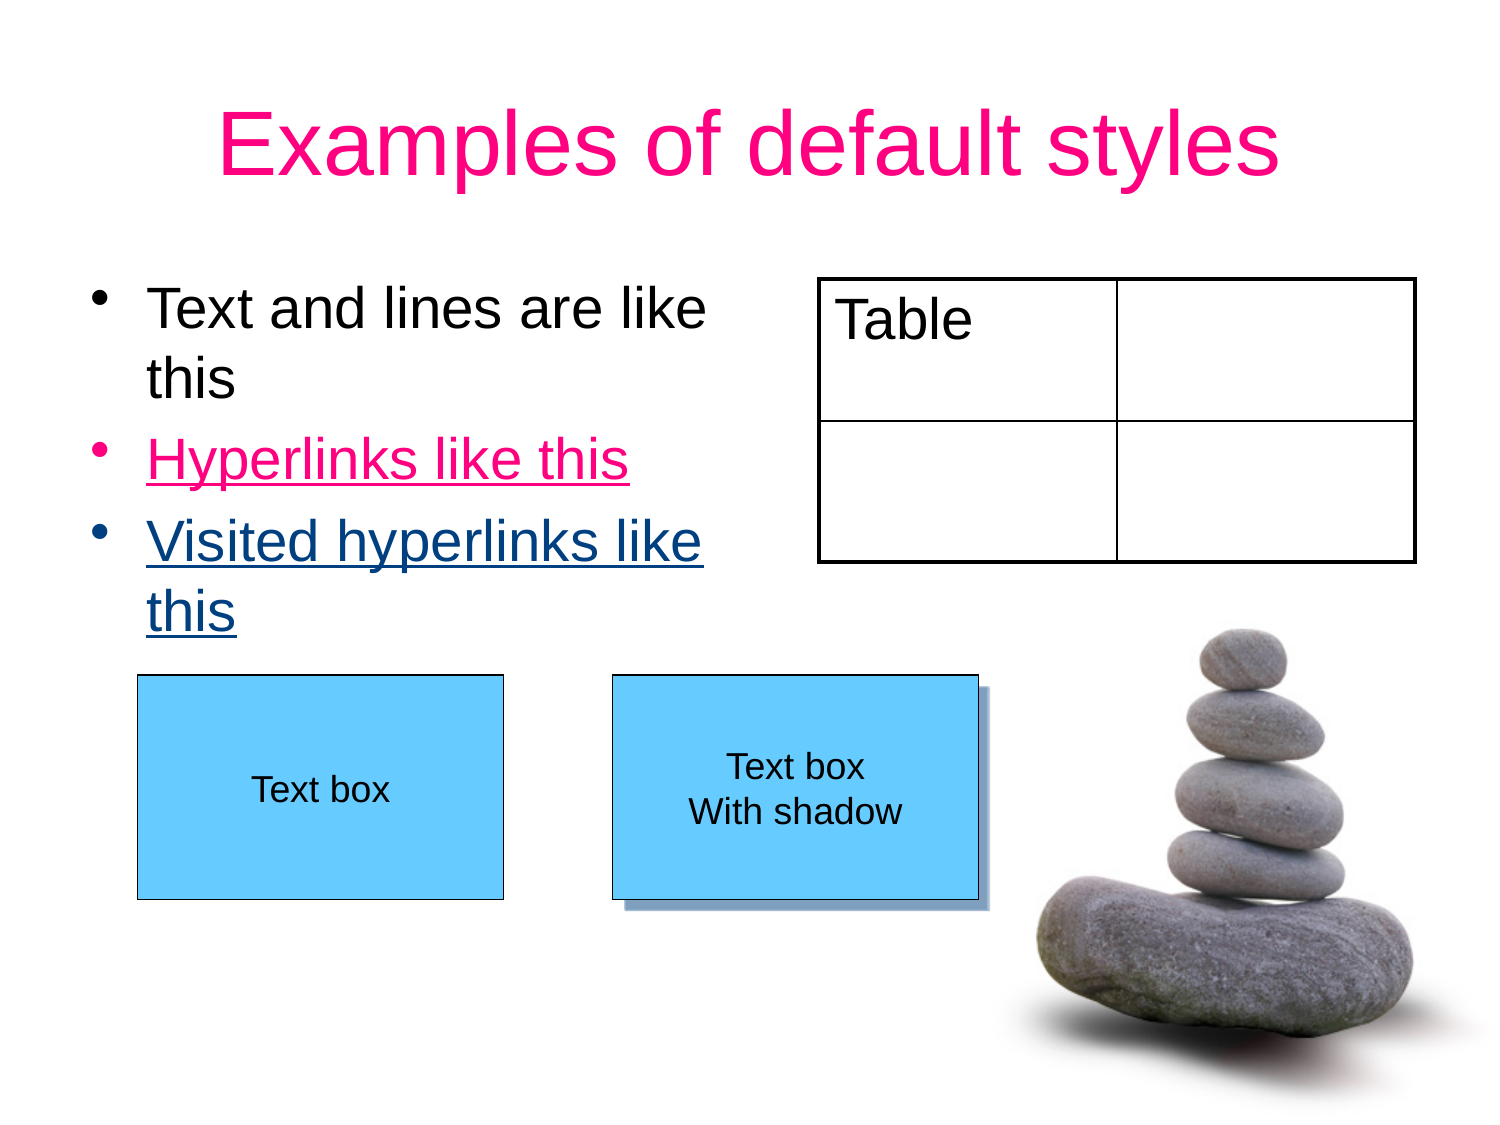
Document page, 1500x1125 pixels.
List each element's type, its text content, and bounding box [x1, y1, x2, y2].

text_box Text box With shadow [612, 675, 979, 900]
table_header [1118, 281, 1413, 420]
table_cell [1118, 422, 1413, 560]
picture [919, 304, 1500, 1125]
list Text and lines are like this Hyperlinks like this Visited hyperlinks like this [75, 262, 738, 870]
table_cell [821, 422, 1116, 560]
title Examples of default styles [75, 45, 1425, 233]
table_header Table [821, 281, 1116, 420]
text_box Text box [137, 675, 504, 900]
